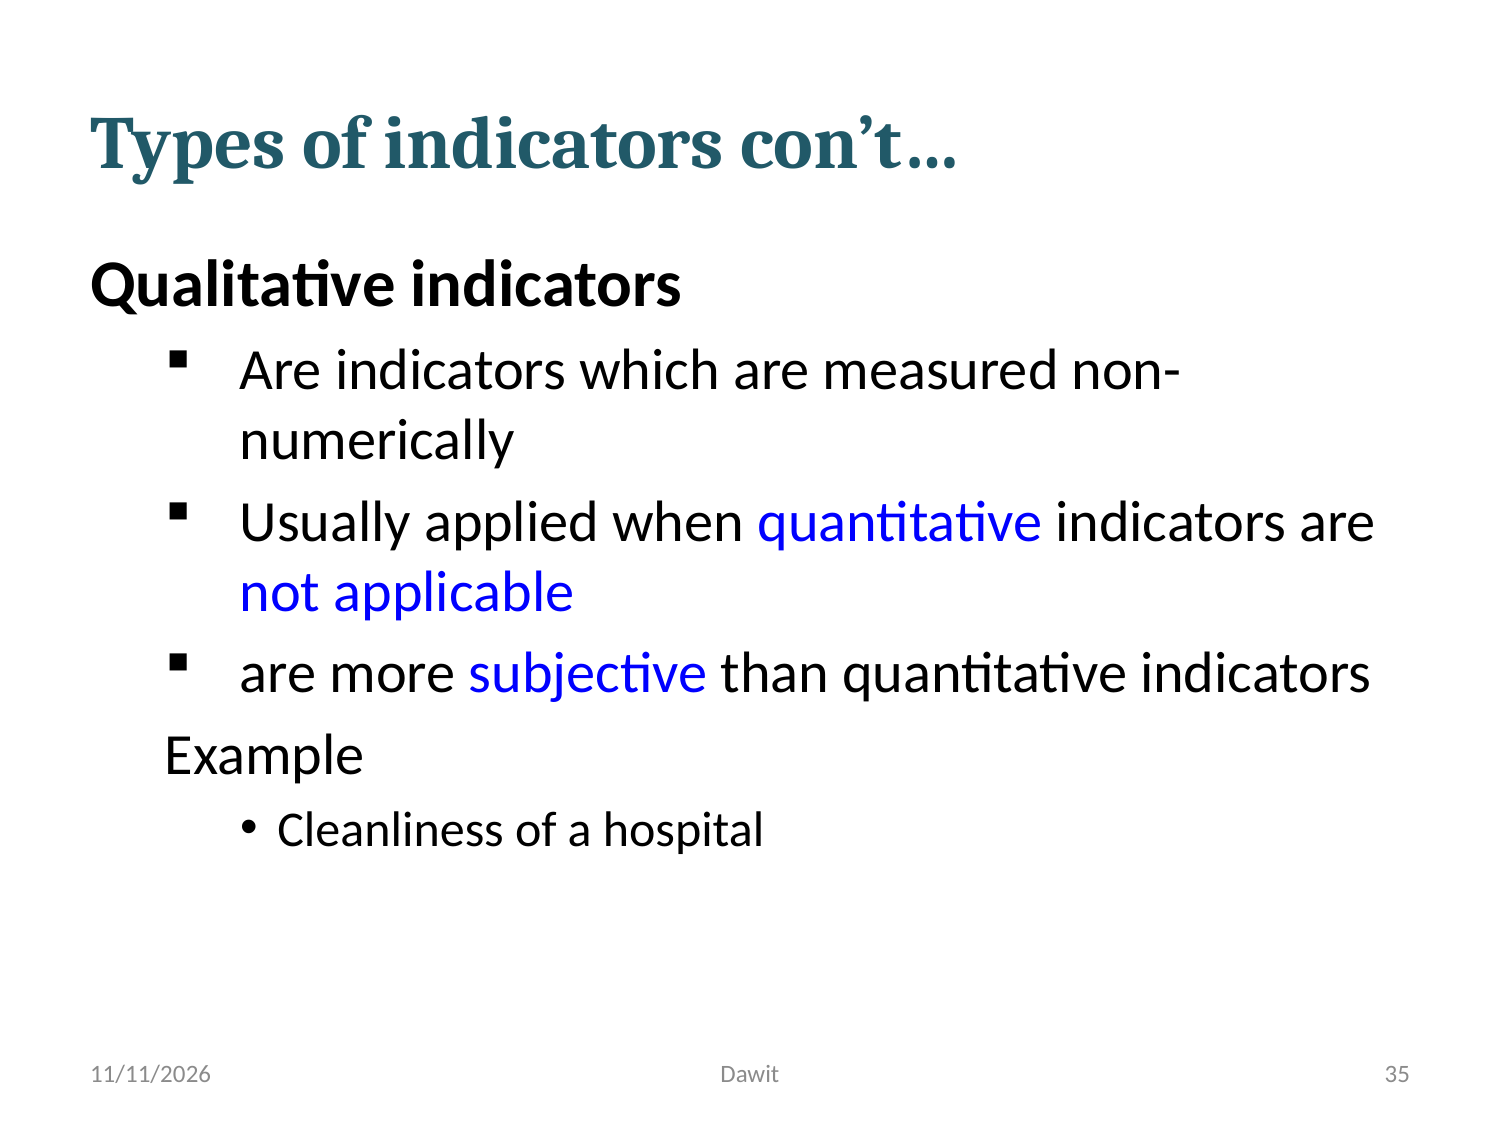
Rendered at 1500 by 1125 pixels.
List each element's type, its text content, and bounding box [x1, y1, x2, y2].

footer Dawit [512, 1042, 988, 1103]
slide_number 35 [1074, 1042, 1425, 1103]
title Types of indicators con’t… [75, 45, 1425, 233]
list Qualitative indicators Are indicators which are measured non-numerically Usually applied when quantitative indicators are not applicable are more subjective than quantitative indicators Example Cleanliness of a hospital [75, 232, 1400, 1008]
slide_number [75, 1042, 425, 1103]
